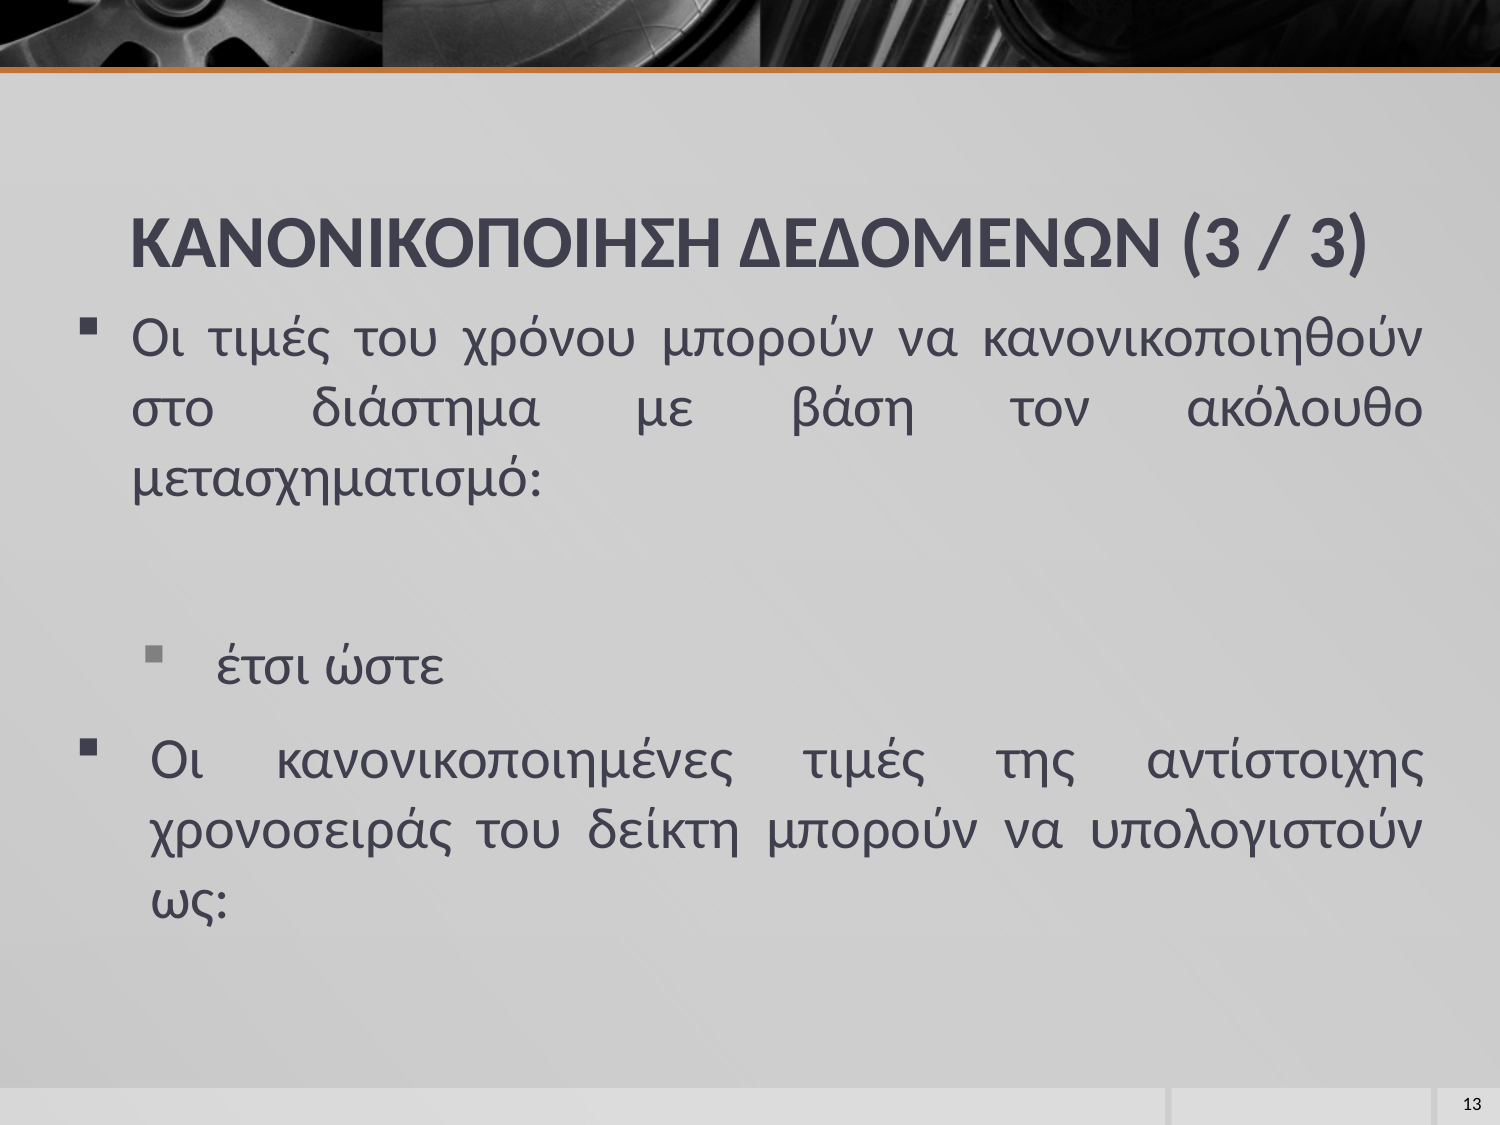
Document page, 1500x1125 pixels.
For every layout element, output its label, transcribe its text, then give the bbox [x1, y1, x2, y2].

slide_number 13 [1434, 1084, 1497, 1122]
picture [0, 0, 1500, 67]
title ΚΑΝΟΝΙΚΟΠΟΙΗΣΗ ΔΕΔΟΜΕΝΩΝ (3 / 3) [75, 162, 1425, 313]
